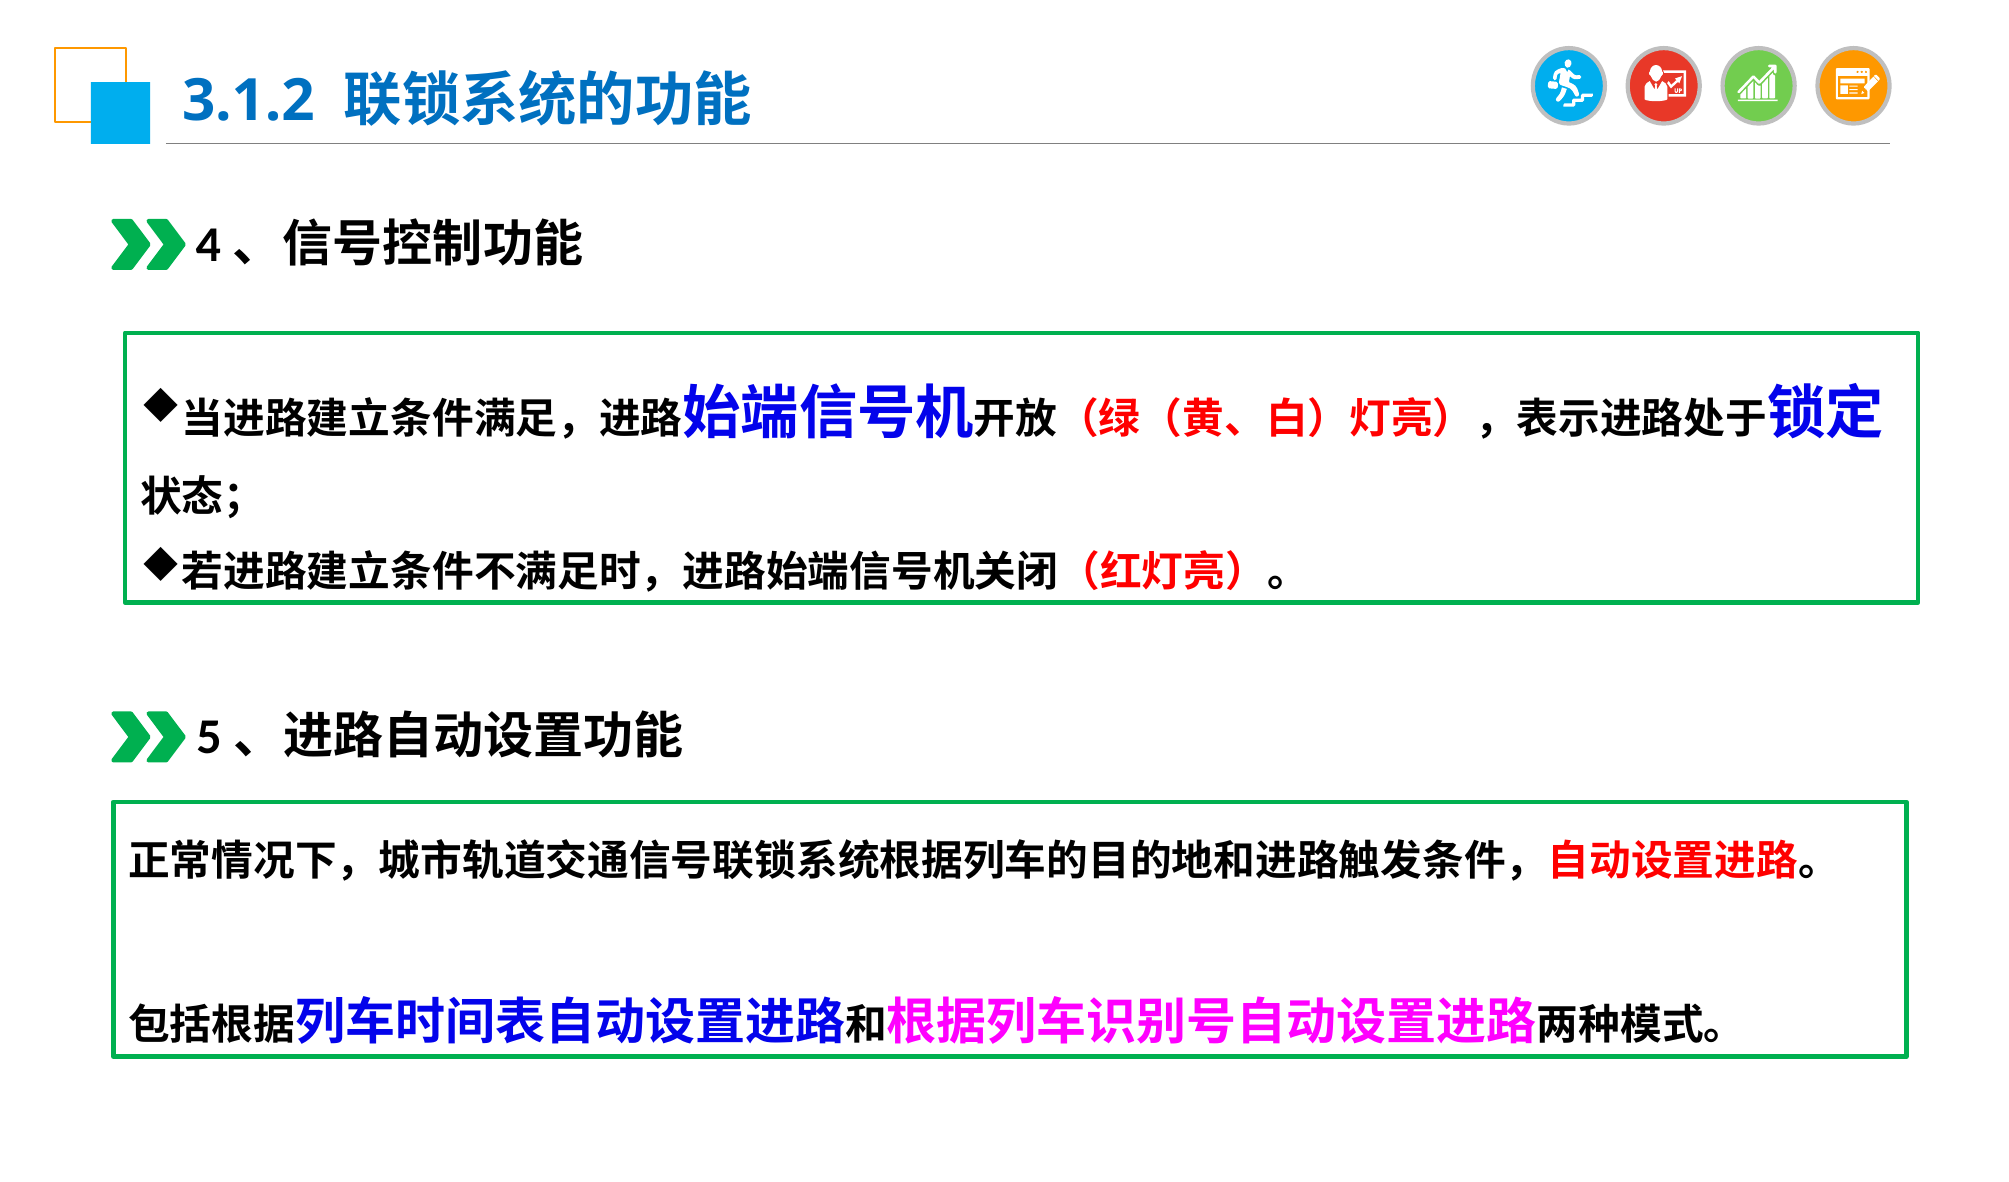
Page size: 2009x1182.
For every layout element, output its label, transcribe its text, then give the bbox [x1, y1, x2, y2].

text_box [113, 203, 595, 280]
text_box 正常情况下，城市轨道交通信号联锁系统根据列车的目的地和进路触发条件，自动设置进路。 包括根据列车时间表自动设置进路和根据列车识别号自动设置进路两种模式。 [113, 801, 1907, 1057]
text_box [113, 696, 697, 773]
text_box 当进路建立条件满足，进路始端信号机开放（绿（黄、白）灯亮），表示进路处于锁定状态； 若进路建立条件不满足时，进路始端信号机关闭（红灯亮）。 [125, 332, 1919, 603]
text_box 3.1.2 联锁系统的功能 [161, 51, 773, 142]
